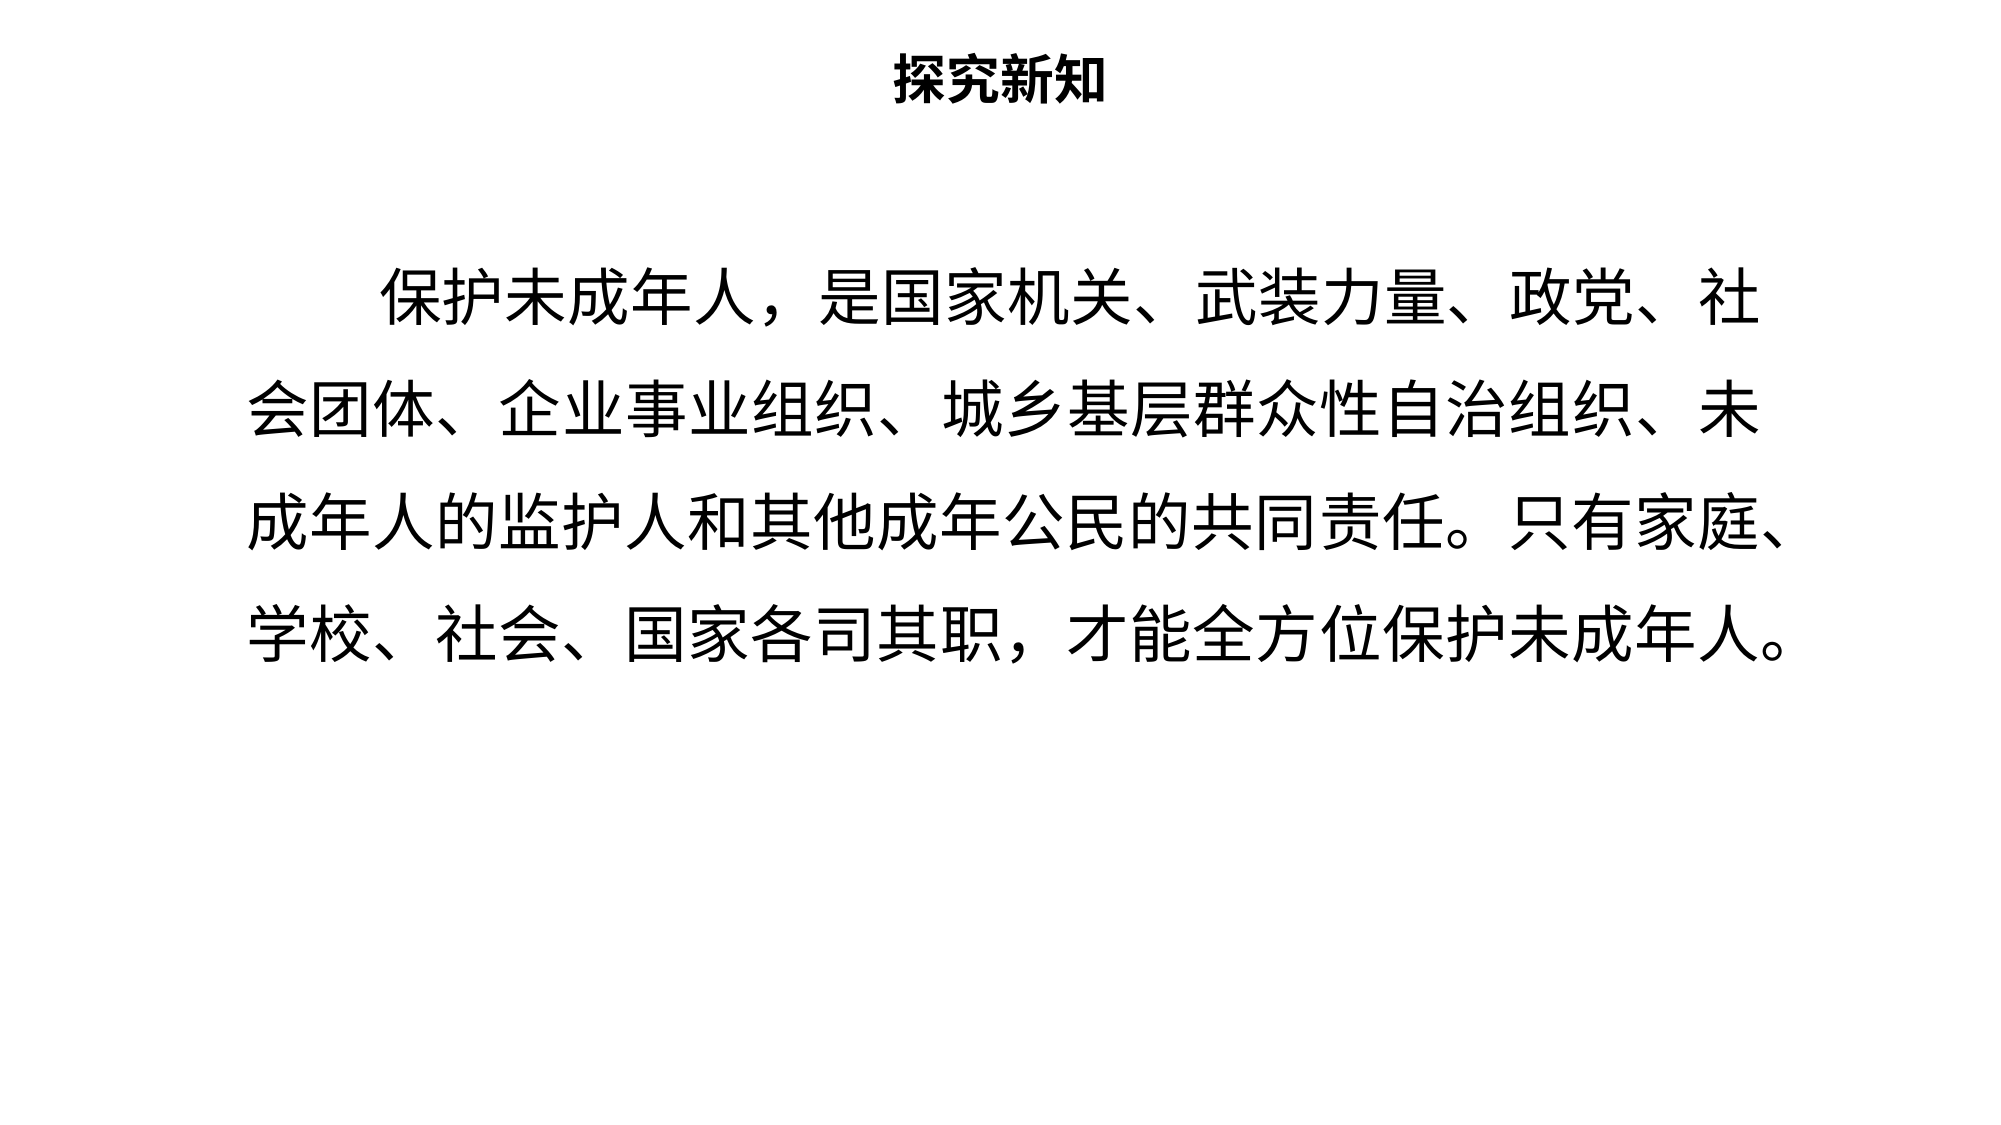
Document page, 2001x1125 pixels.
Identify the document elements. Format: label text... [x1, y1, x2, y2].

text_box 保护未成年人，是国家机关、武装力量、政党、社会团体、企业事业组织、城乡基层群众性自治组织、未成年人的监护人和其他成年公民的共同责任。只有家庭、学校、社会、国家各司其职，才能全方位保护未成年人。 [231, 213, 1776, 566]
title 探究新知 [193, 38, 1808, 119]
